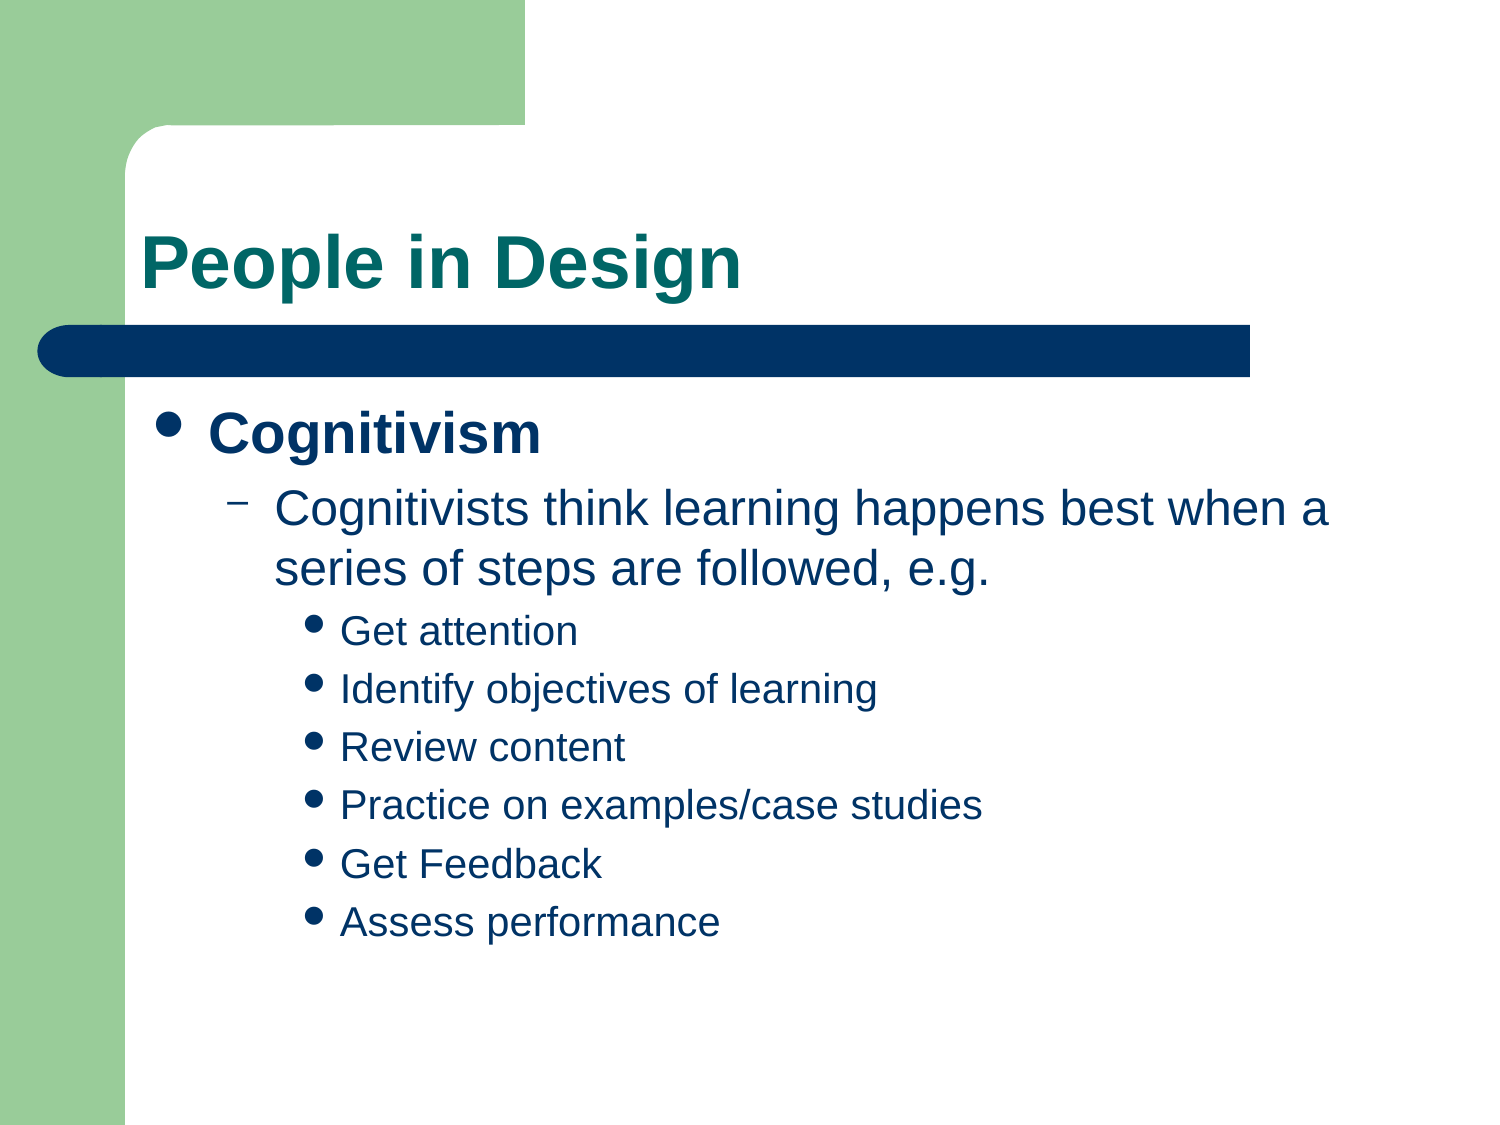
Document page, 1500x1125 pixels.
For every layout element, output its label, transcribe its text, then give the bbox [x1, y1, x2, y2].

title People in Design [124, 124, 1426, 313]
list Cognitivism Cognitivists think learning happens best when a series of steps are followed, e.g. Get attention Identify objectives of learning Review content Practice on examples/case studies Get Feedback Assess performance [137, 387, 1400, 999]
